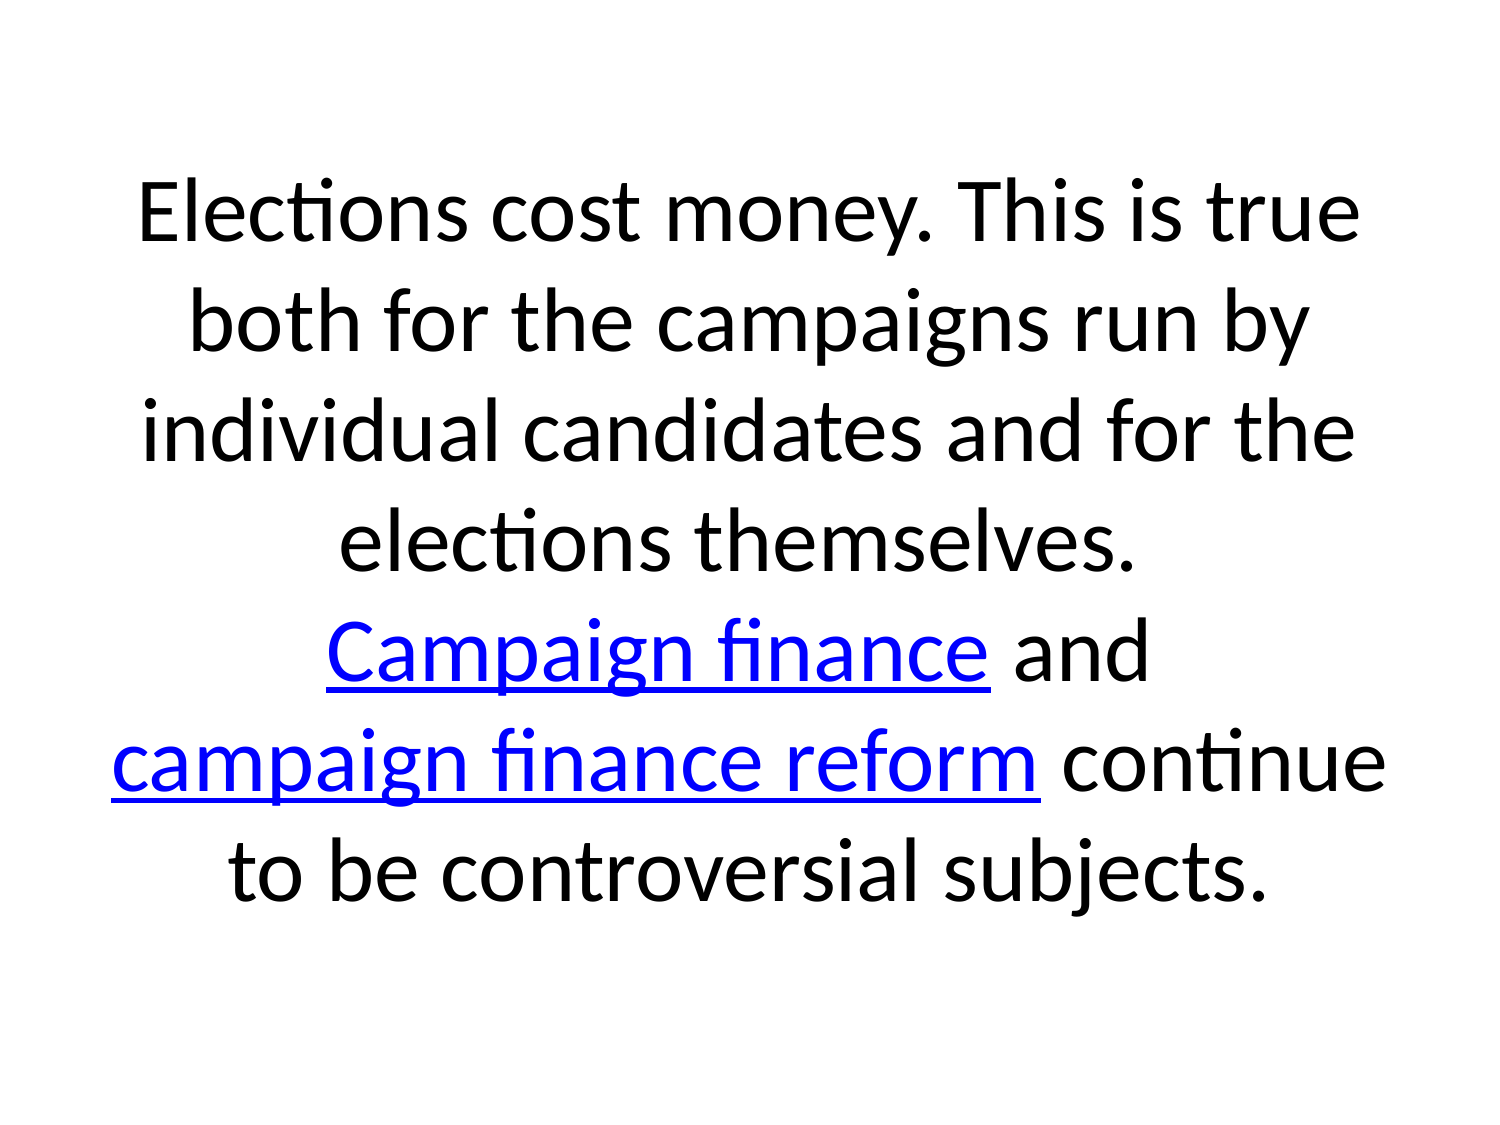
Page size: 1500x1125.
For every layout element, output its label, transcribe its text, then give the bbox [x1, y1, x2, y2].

title Elections cost money. This is true both for the campaigns run by individual candidates and for the elections themselves. Campaign finance and campaign finance reform continue to be controversial subjects. [74, 44, 1426, 1026]
